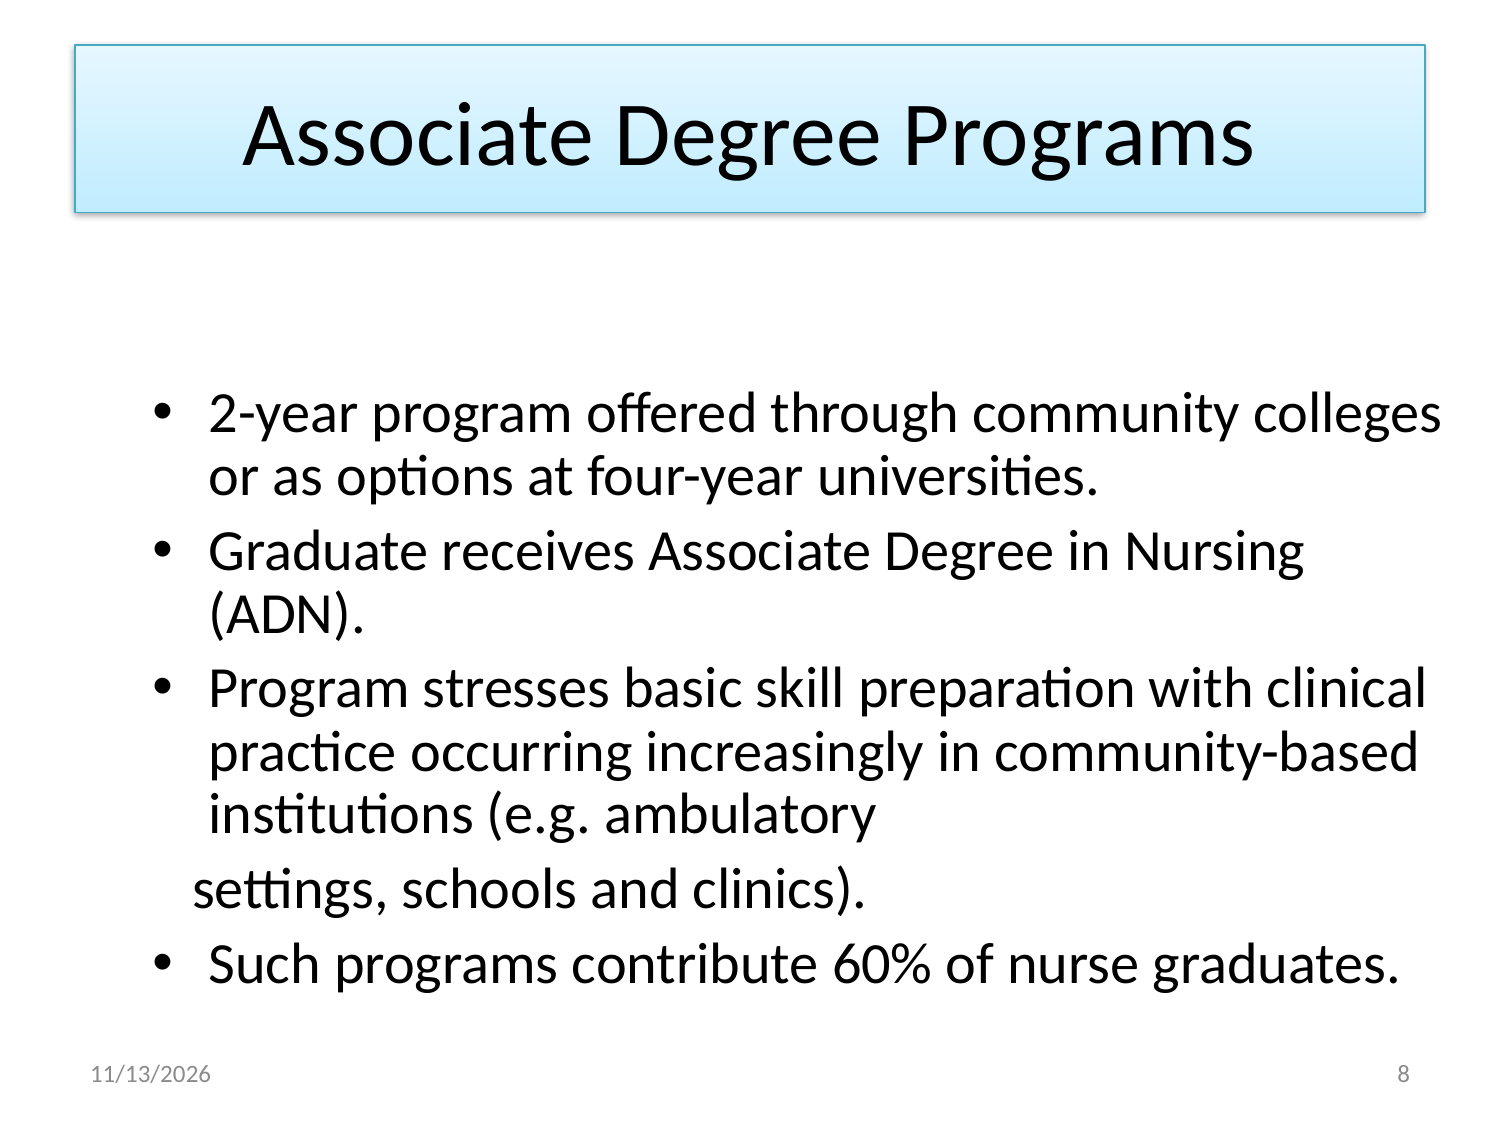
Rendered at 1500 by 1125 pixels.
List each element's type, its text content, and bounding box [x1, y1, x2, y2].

slide_number 8 [1074, 1042, 1425, 1103]
title Associate Degree Programs [74, 44, 1426, 213]
list 2-year program offered through community colleges or as options at four-year universities. Graduate receives Associate Degree in Nursing (ADN). Program stresses basic skill preparation with clinical practice occurring increasingly in community-based institutions (e.g. ambulatory settings, schools and clinics). Such programs contribute 60% of nurse graduates. [137, 375, 1468, 1063]
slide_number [75, 1042, 425, 1103]
